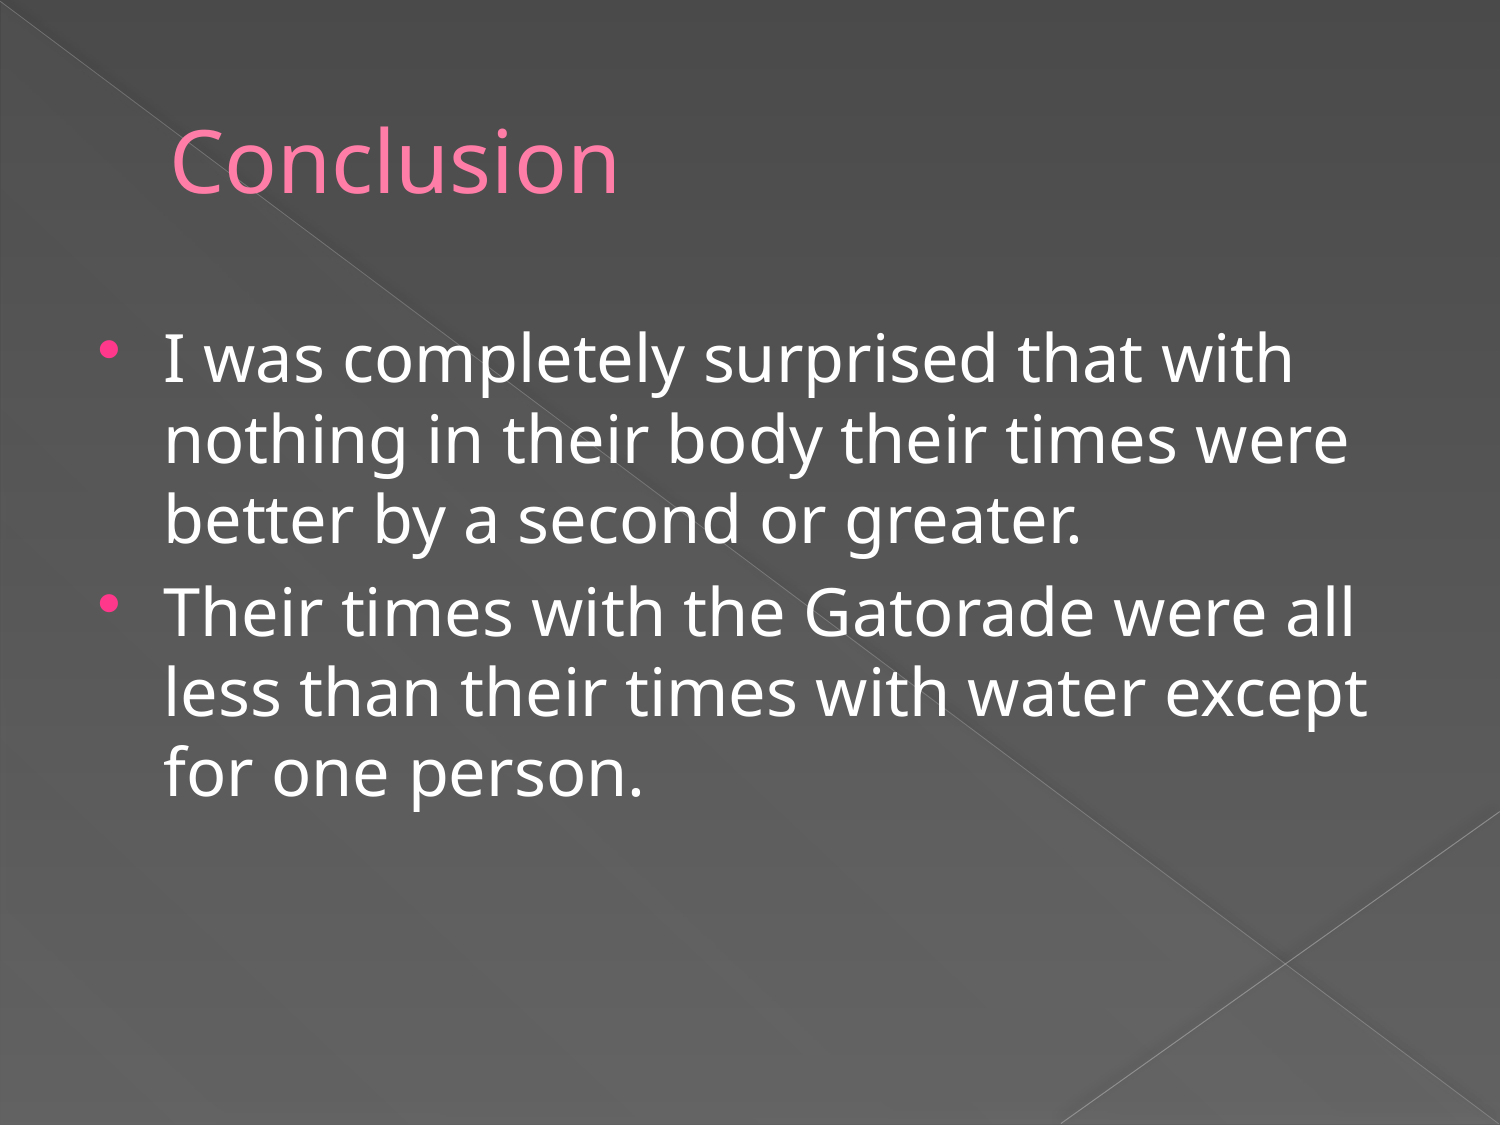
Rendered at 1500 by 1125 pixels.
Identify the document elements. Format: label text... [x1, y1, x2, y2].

list I was completely surprised that with nothing in their body their times were better by a second or greater. Their times with the Gatorade were all less than their times with water except for one person. [75, 308, 1425, 1059]
title Conclusion [75, 43, 1425, 274]
